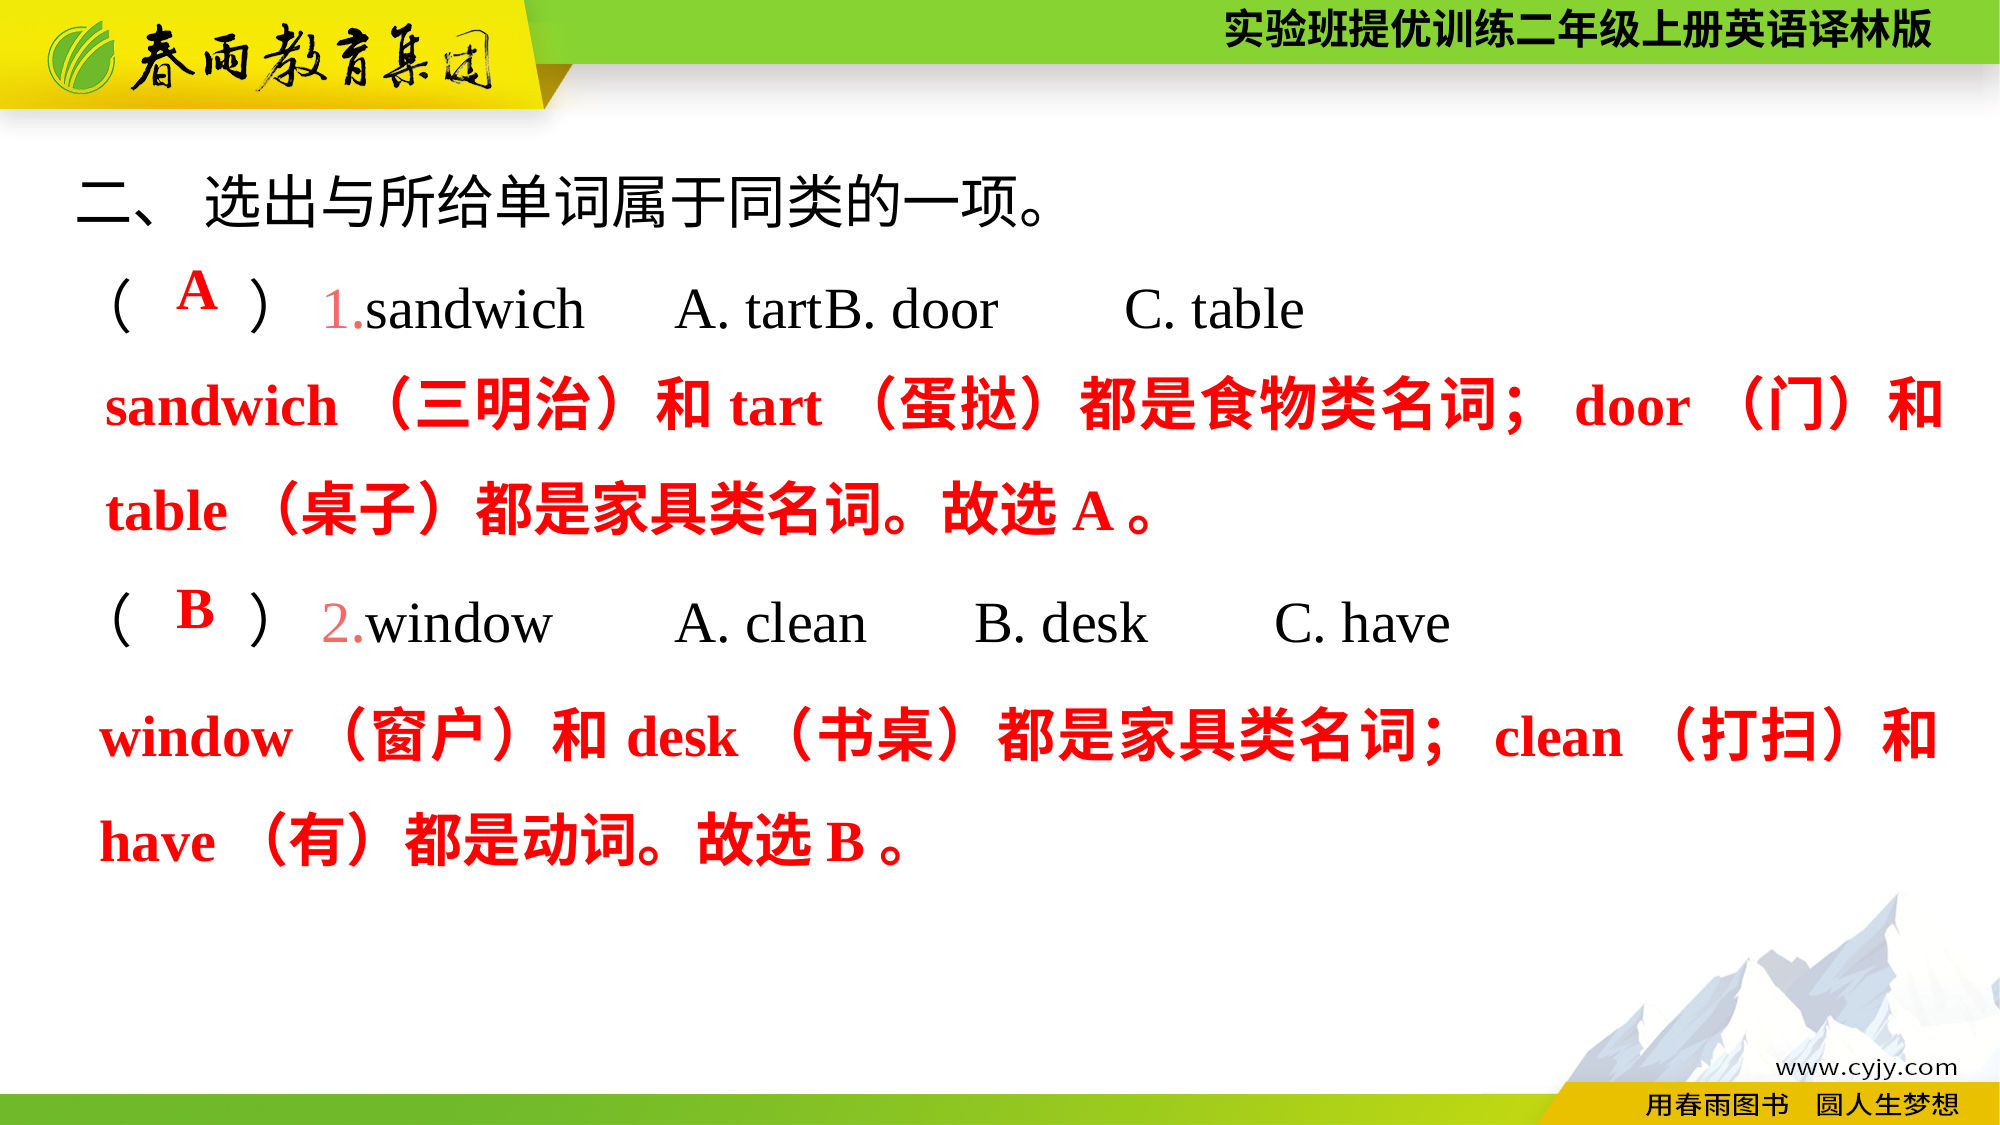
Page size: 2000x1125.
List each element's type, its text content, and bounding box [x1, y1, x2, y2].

text_box sandwich（三明治）和tart（蛋挞）都是食物类名词；door（门）和table（桌子）都是家具类名词。故选A。 [90, 325, 1975, 550]
picture [0, 0, 2000, 1125]
text_box B [161, 562, 231, 648]
list 二、 选出与所给单词属于同类的一项。 （ ）1.sandwich A. tart B. door C. table （ ）2.window A. clean B. desk C. have [59, 122, 1944, 668]
text_box window（窗户）和desk（书桌）都是家具类名词；clean（打扫）和have（有）都是动词。故选B。 [84, 655, 1969, 881]
text_box A [161, 243, 234, 325]
